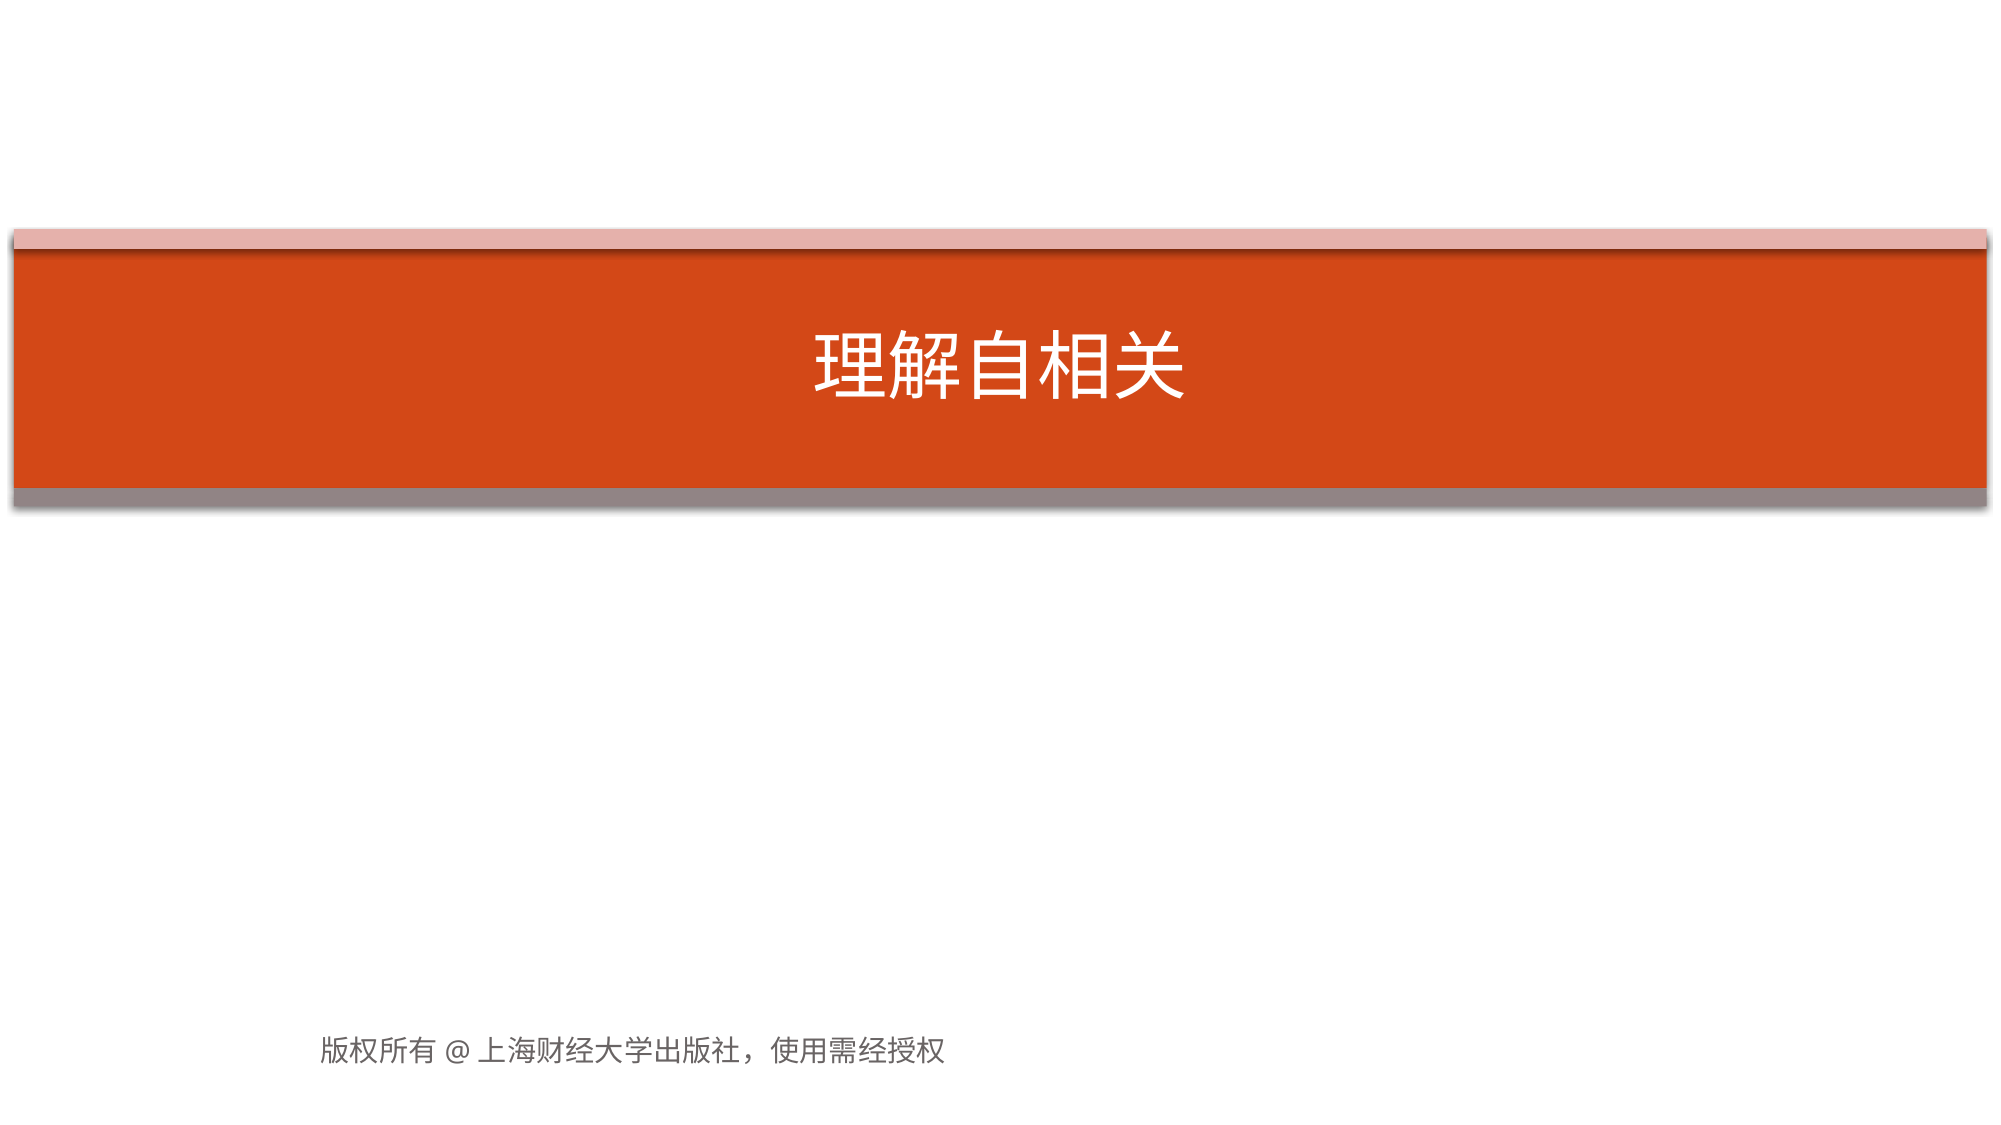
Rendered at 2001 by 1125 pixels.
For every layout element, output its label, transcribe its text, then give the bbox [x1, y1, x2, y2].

footer 版权所有@上海财经大学出版社，使用需经授权 [200, 1012, 1067, 1088]
title 理解自相关 [99, 247, 1900, 489]
